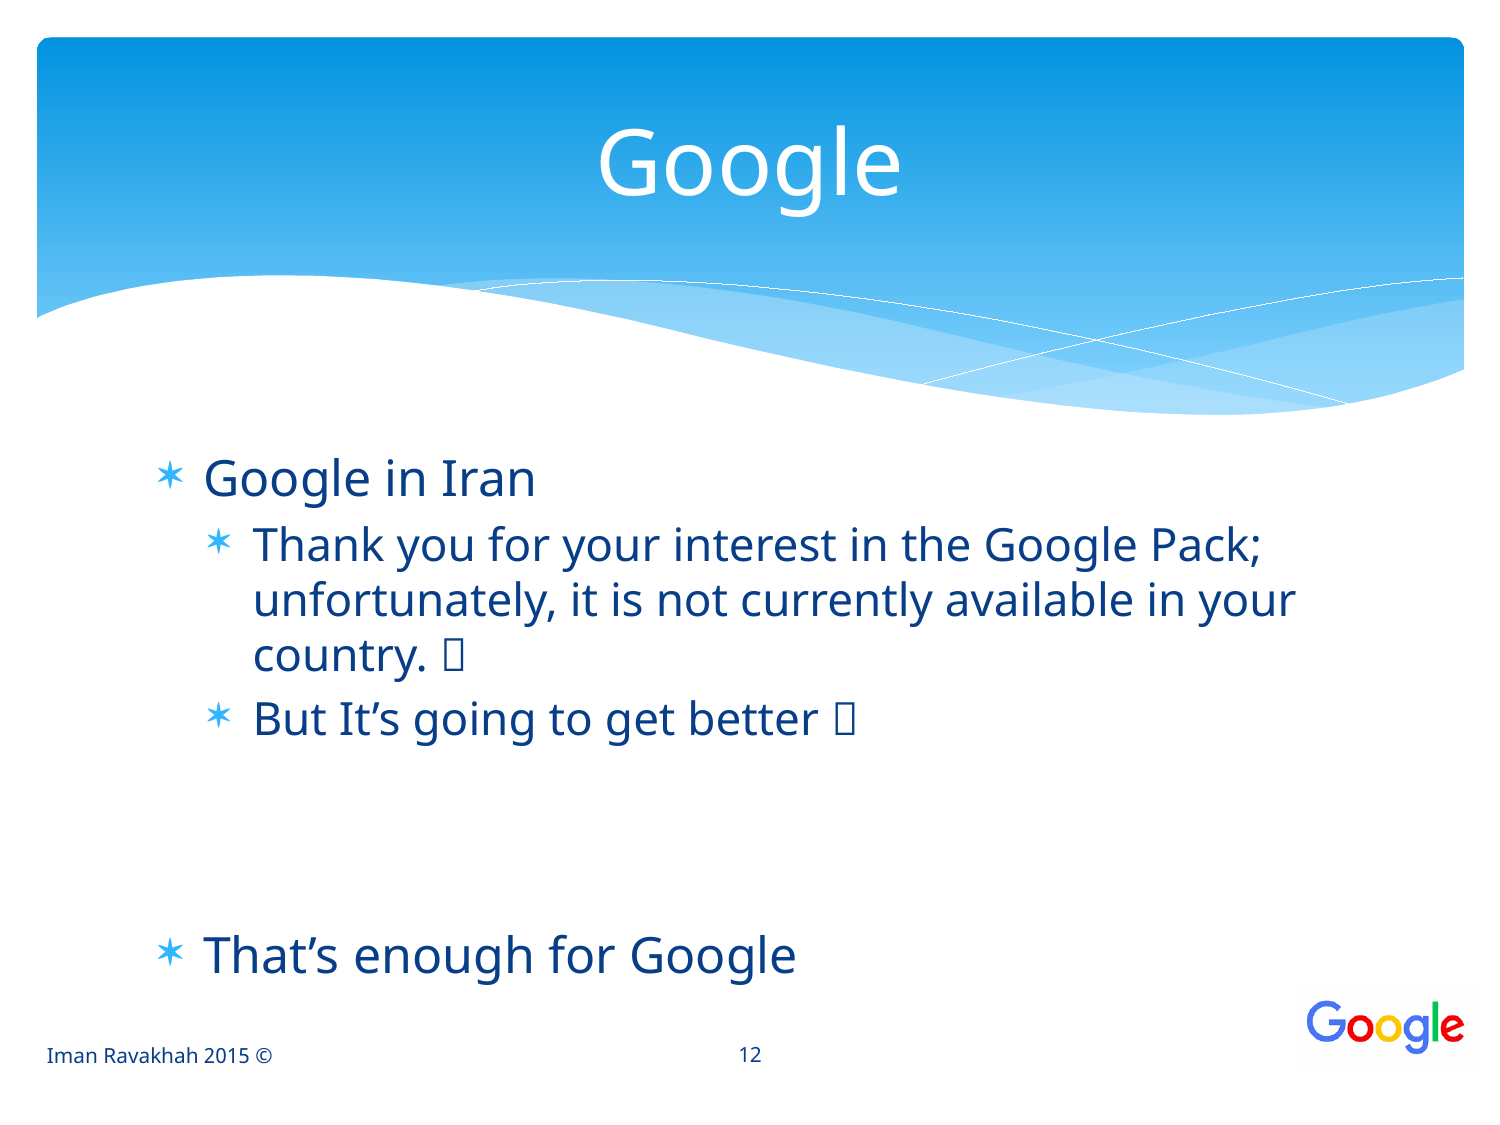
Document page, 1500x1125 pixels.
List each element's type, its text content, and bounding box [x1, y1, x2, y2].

list Google in Iran Thank you for your interest in the Google Pack; unfortunately, it is not currently available in your country.  But It’s going to get better  That’s enough for Google [143, 438, 1359, 1005]
footer © 2015 Iman Ravakhah [31, 1025, 653, 1086]
slide_number 12 [654, 1025, 846, 1086]
title Google [75, 55, 1425, 261]
picture [1298, 962, 1477, 1101]
